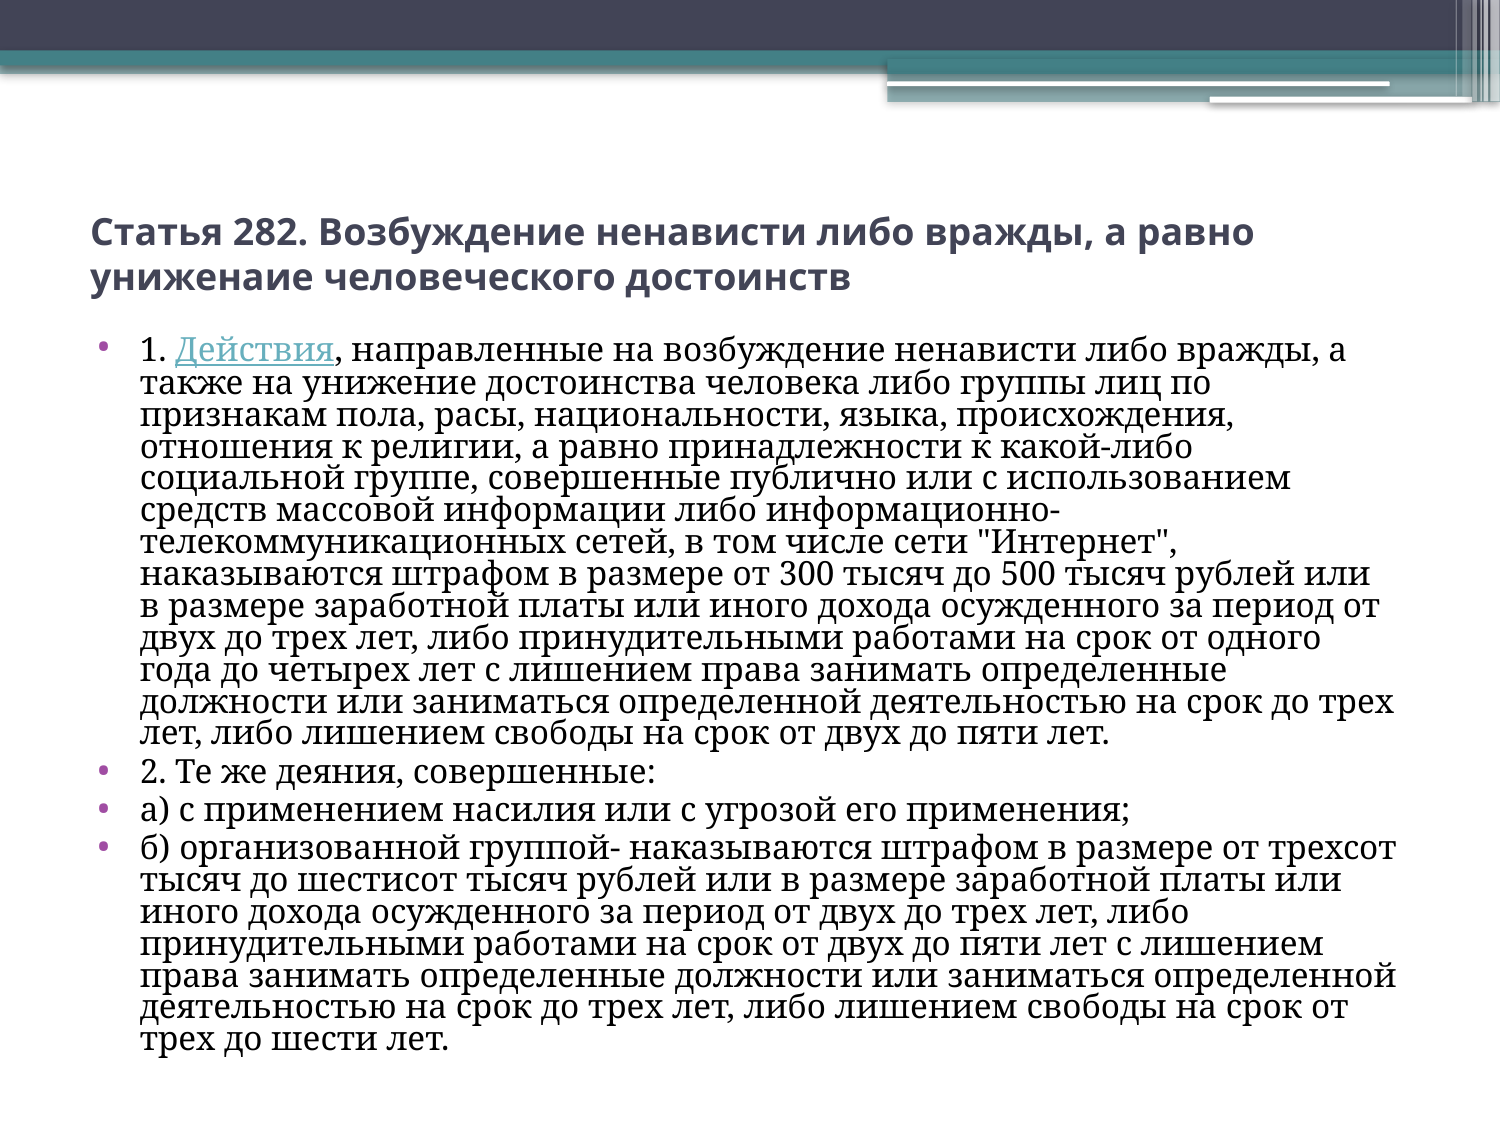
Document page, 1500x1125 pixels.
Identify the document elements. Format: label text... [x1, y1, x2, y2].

title Статья 282. Возбуждение ненависти либо вражды, а равно униженаие человеческого достоинств [75, 187, 1425, 363]
list 1. Действия, направленные на возбуждение ненависти либо вражды, а также на унижение достоинства человека либо группы лиц по признакам пола, расы, национальности, языка, происхождения, отношения к религии, а равно принадлежности к какой-либо социальной группе, совершенные публично или с использованием средств массовой информации либо информационно-телекоммуникационных сетей, в том числе сети "Интернет", наказываются штрафом в размере от 300 тысяч до 500 тысяч рублей или в размере заработной платы или иного дохода осужденного за период от двух до трех лет, либо принудительными работами на срок от одного года до четырех лет с лишением права занимать определенные должности или заниматься определенной деятельностью на срок до трех лет, либо лишением свободы на срок от двух до пяти лет. 2. Те же деяния, совершенные: а) с применением насилия или с угрозой его применения; б) организованной группой- наказываются штрафом в размере от трехсот тысяч до шестисот тысяч рублей или в размере заработной платы или иного дохода осужденного за период от двух до трех лет, либо принудительными работами на срок от двух до пяти лет с лишением права занимать определенные должности или заниматься определенной деятельностью на срок до трех лет, либо лишением свободы на срок от трех до шести лет. [64, 278, 1415, 1072]
